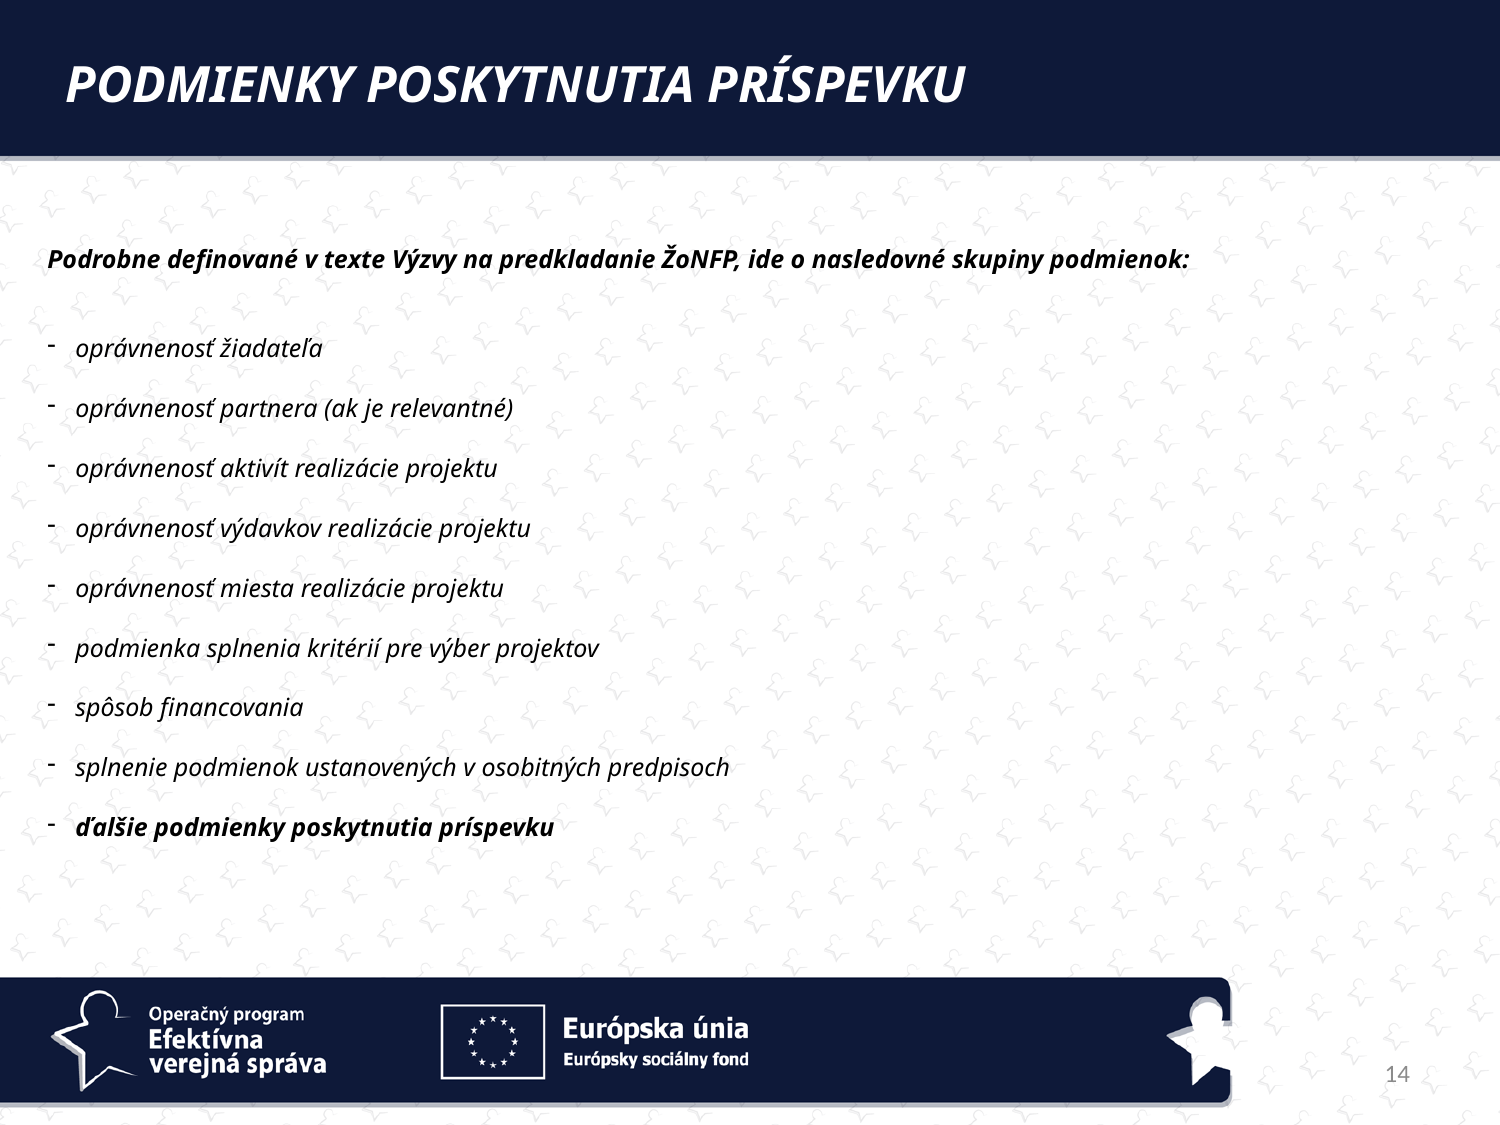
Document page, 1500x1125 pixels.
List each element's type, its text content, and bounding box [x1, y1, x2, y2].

text_box Podmienky poskytnutia príspevku [50, 45, 1472, 120]
text_box [50, 224, 1487, 997]
picture [0, 0, 1500, 1125]
text_box Podrobne definované v texte Výzvy na predkladanie ŽoNFP, ide o nasledovné skupiny podmienok: oprávnenosť žiadateľa oprávnenosť partnera (ak je relevantné) oprávnenosť aktivít realizácie projektu oprávnenosť výdavkov realizácie projektu oprávnenosť miesta realizácie projektu podmienka splnenia kritérií pre výber projektov spôsob financovania splnenie podmienok ustanovených v osobitných predpisoch ďalšie podmienky poskytnutia príspevku [32, 232, 1454, 884]
slide_number 14 [1074, 1042, 1425, 1103]
